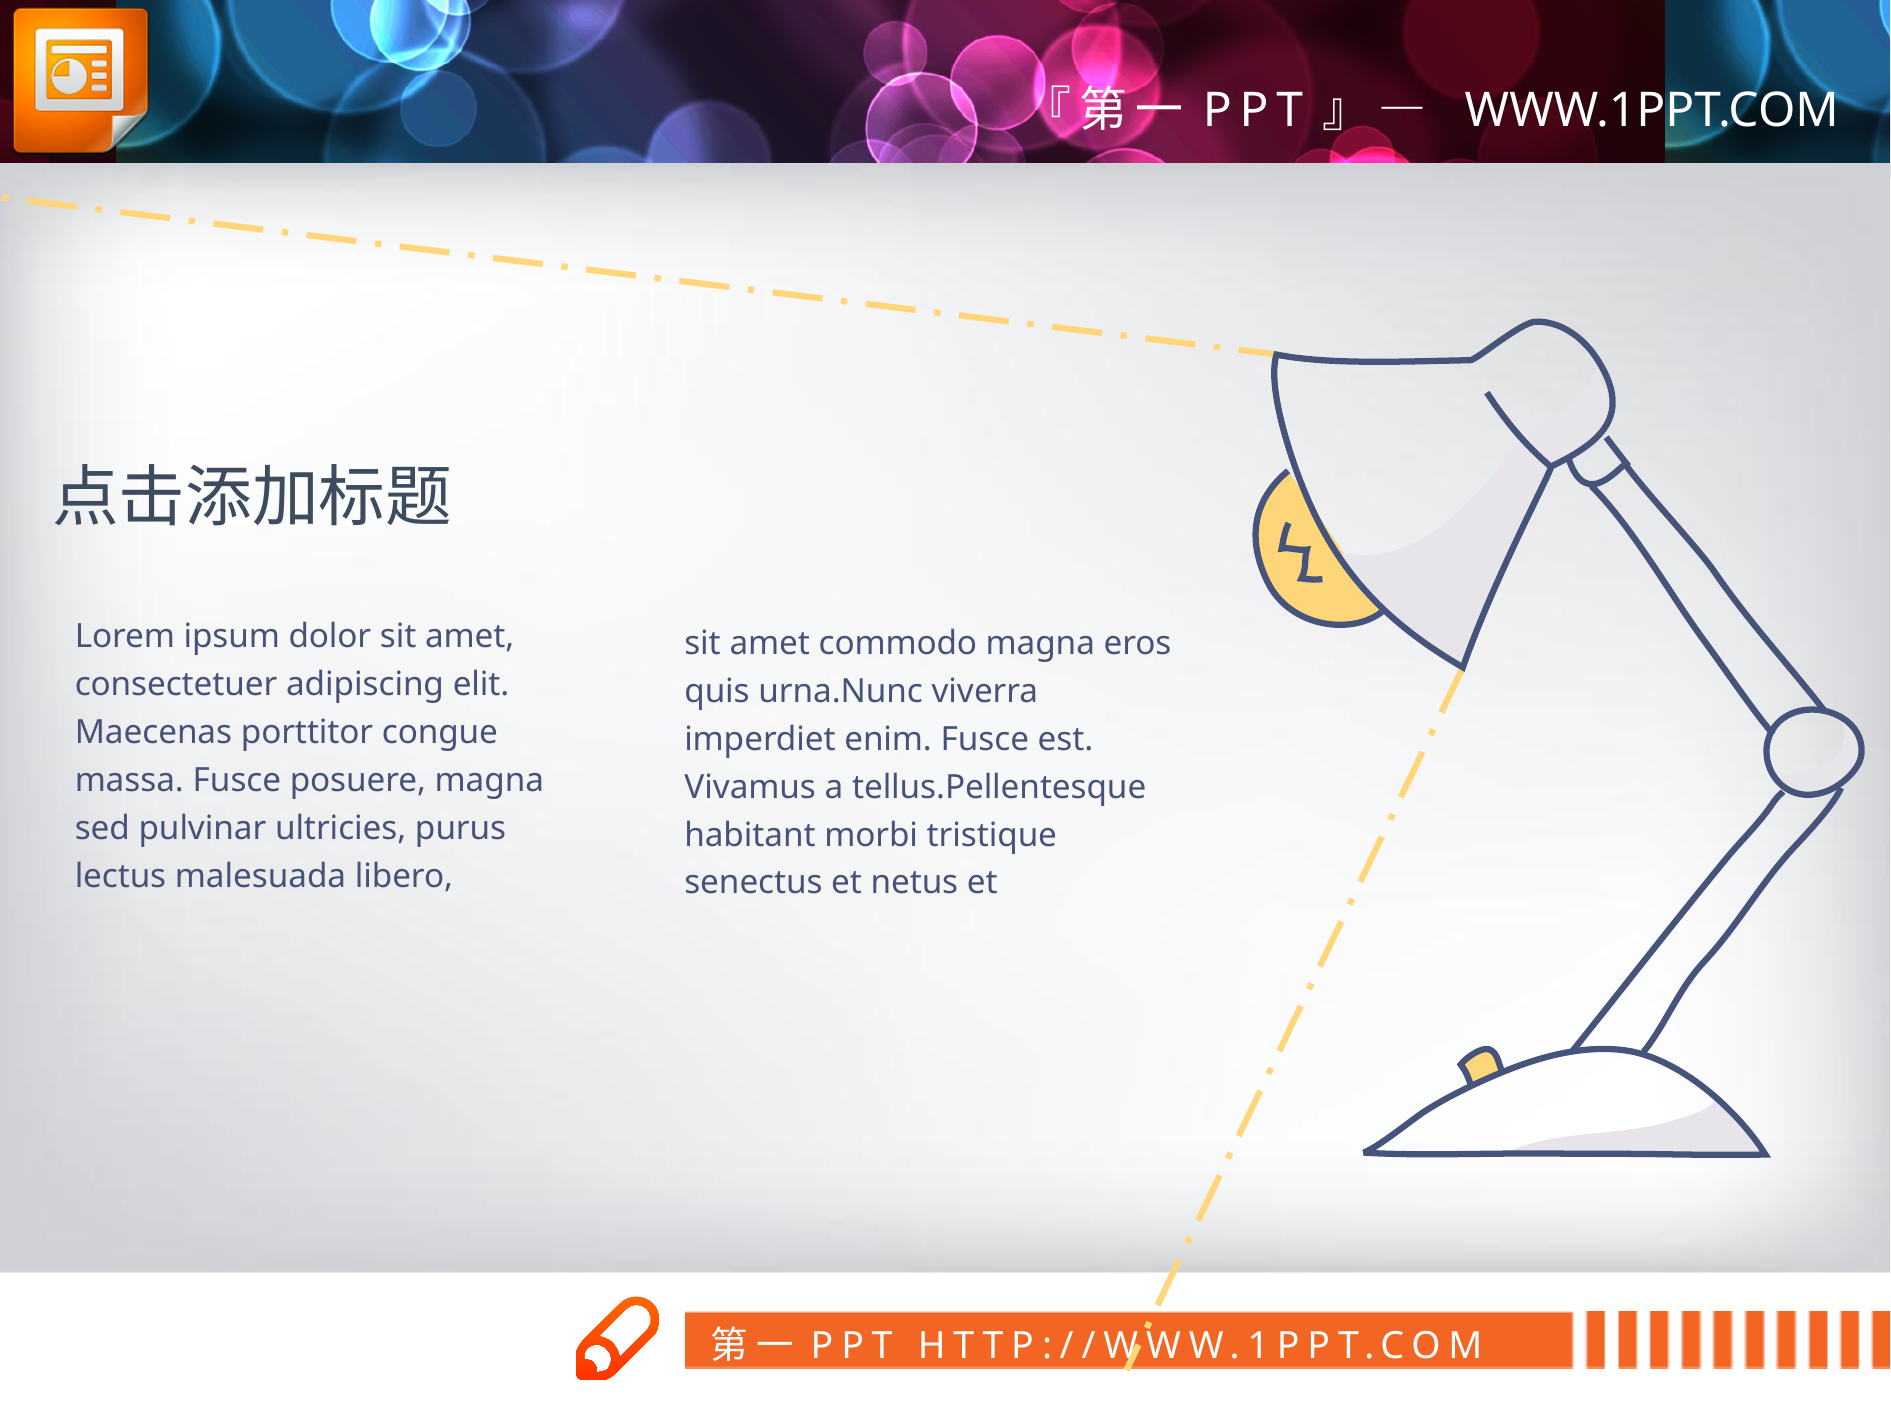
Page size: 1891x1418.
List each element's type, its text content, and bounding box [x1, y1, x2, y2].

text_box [1273, 321, 1863, 1156]
picture [685, 1311, 1126, 1369]
picture [0, 0, 1891, 1275]
picture [0, 357, 1273, 1275]
text_box 点击添加标题 [37, 446, 468, 542]
picture [1464, 1311, 1891, 1369]
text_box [1126, 666, 1464, 1371]
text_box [1255, 470, 1268, 626]
text_box sit amet commodo magna eros quis urna.Nunc viverra imperdiet enim. Fusce est. Vivamus a tellus.Pellentesque habitant morbi tristique senectus et netus et [678, 607, 1185, 907]
text_box Lorem ipsum dolor sit amet, consectetuer adipiscing elit. Maecenas porttitor congue massa. Fusce posuere, magna sed pulvinar ultricies, purus lectus malesuada libero, [68, 600, 575, 901]
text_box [0, 175, 1289, 357]
